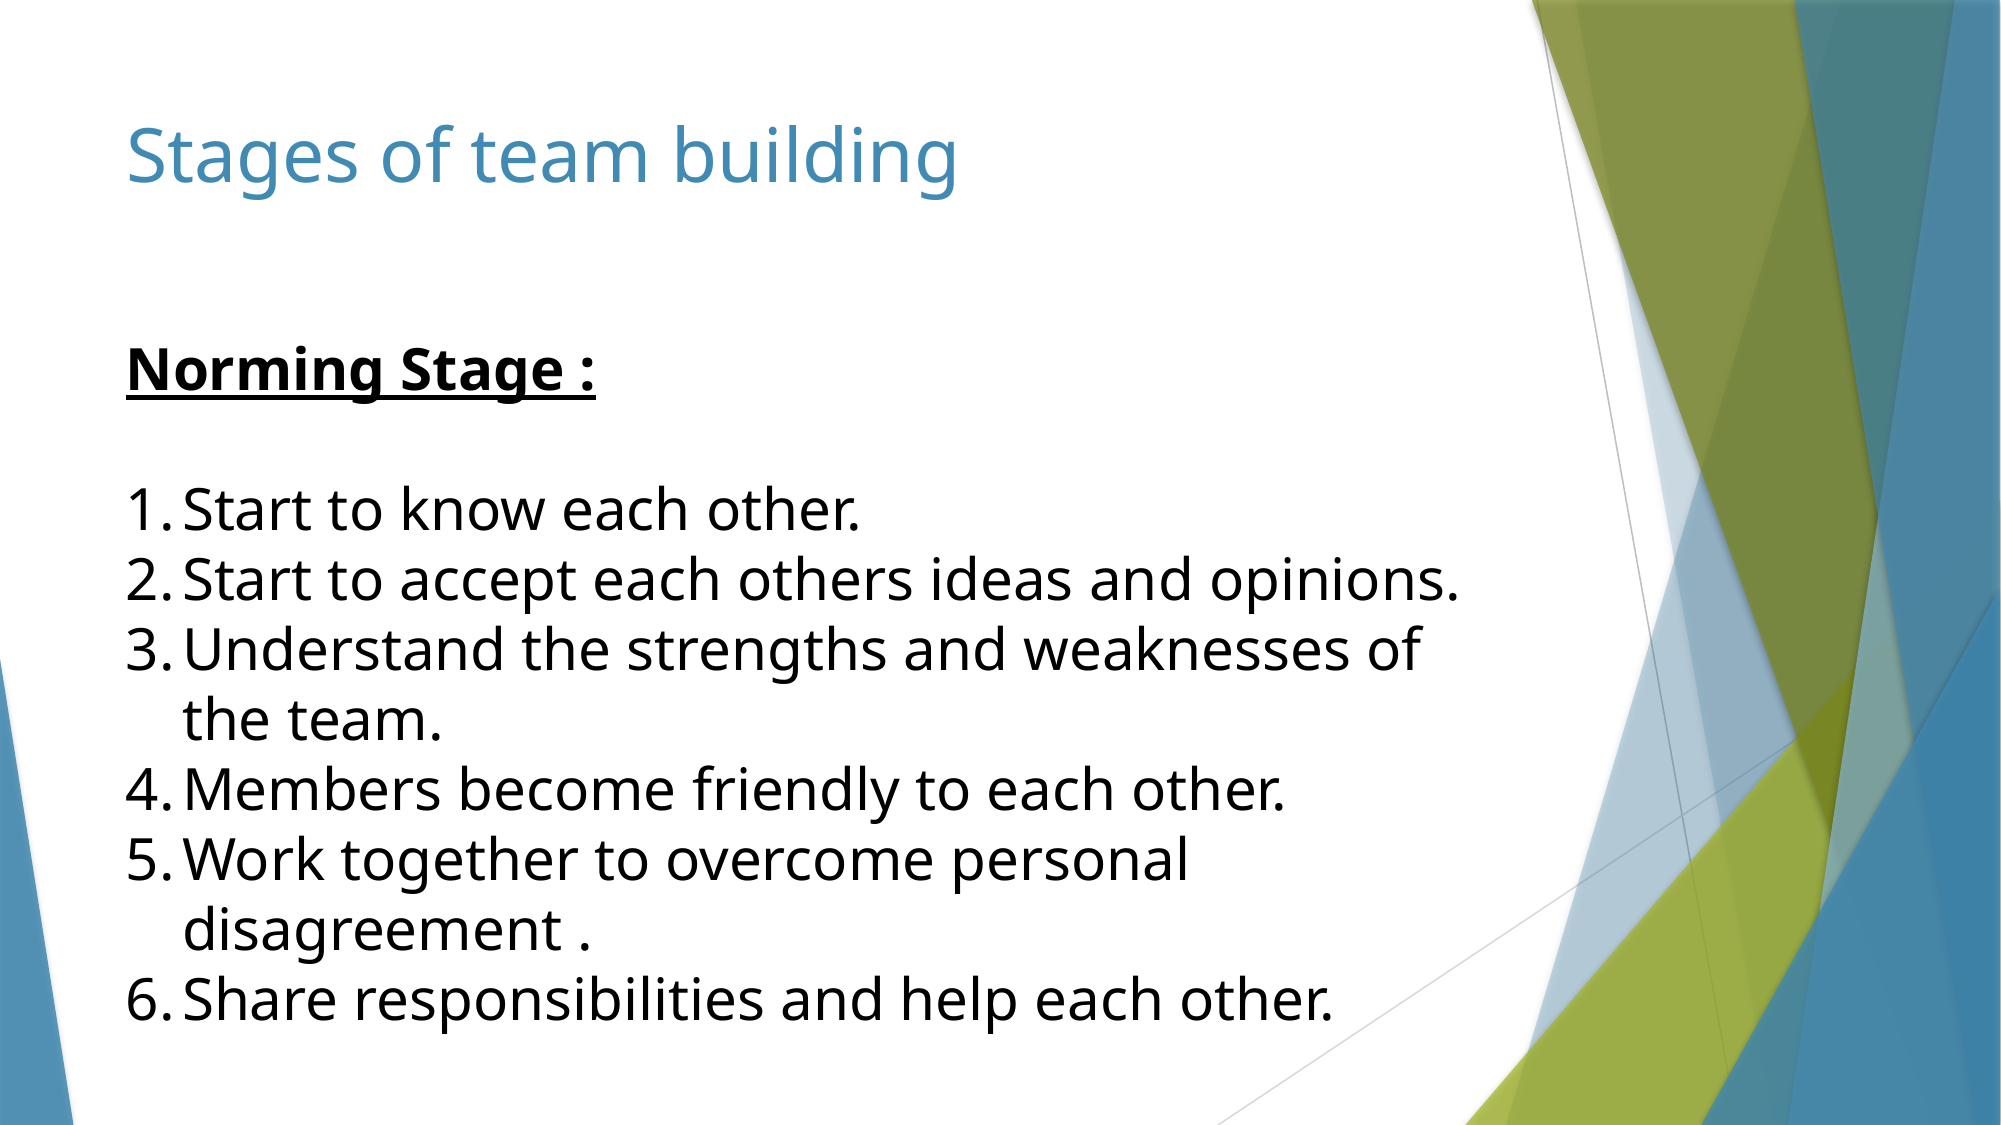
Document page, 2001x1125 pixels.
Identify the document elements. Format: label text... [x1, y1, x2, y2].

title Stages of team building [111, 99, 1522, 317]
text_box Norming Stage : Start to know each other. Start to accept each others ideas and opinions. Understand the strengths and weaknesses of the team. Members become friendly to each other. Work together to overcome personal disagreement . Share responsibilities and help each other. [111, 325, 1500, 1085]
